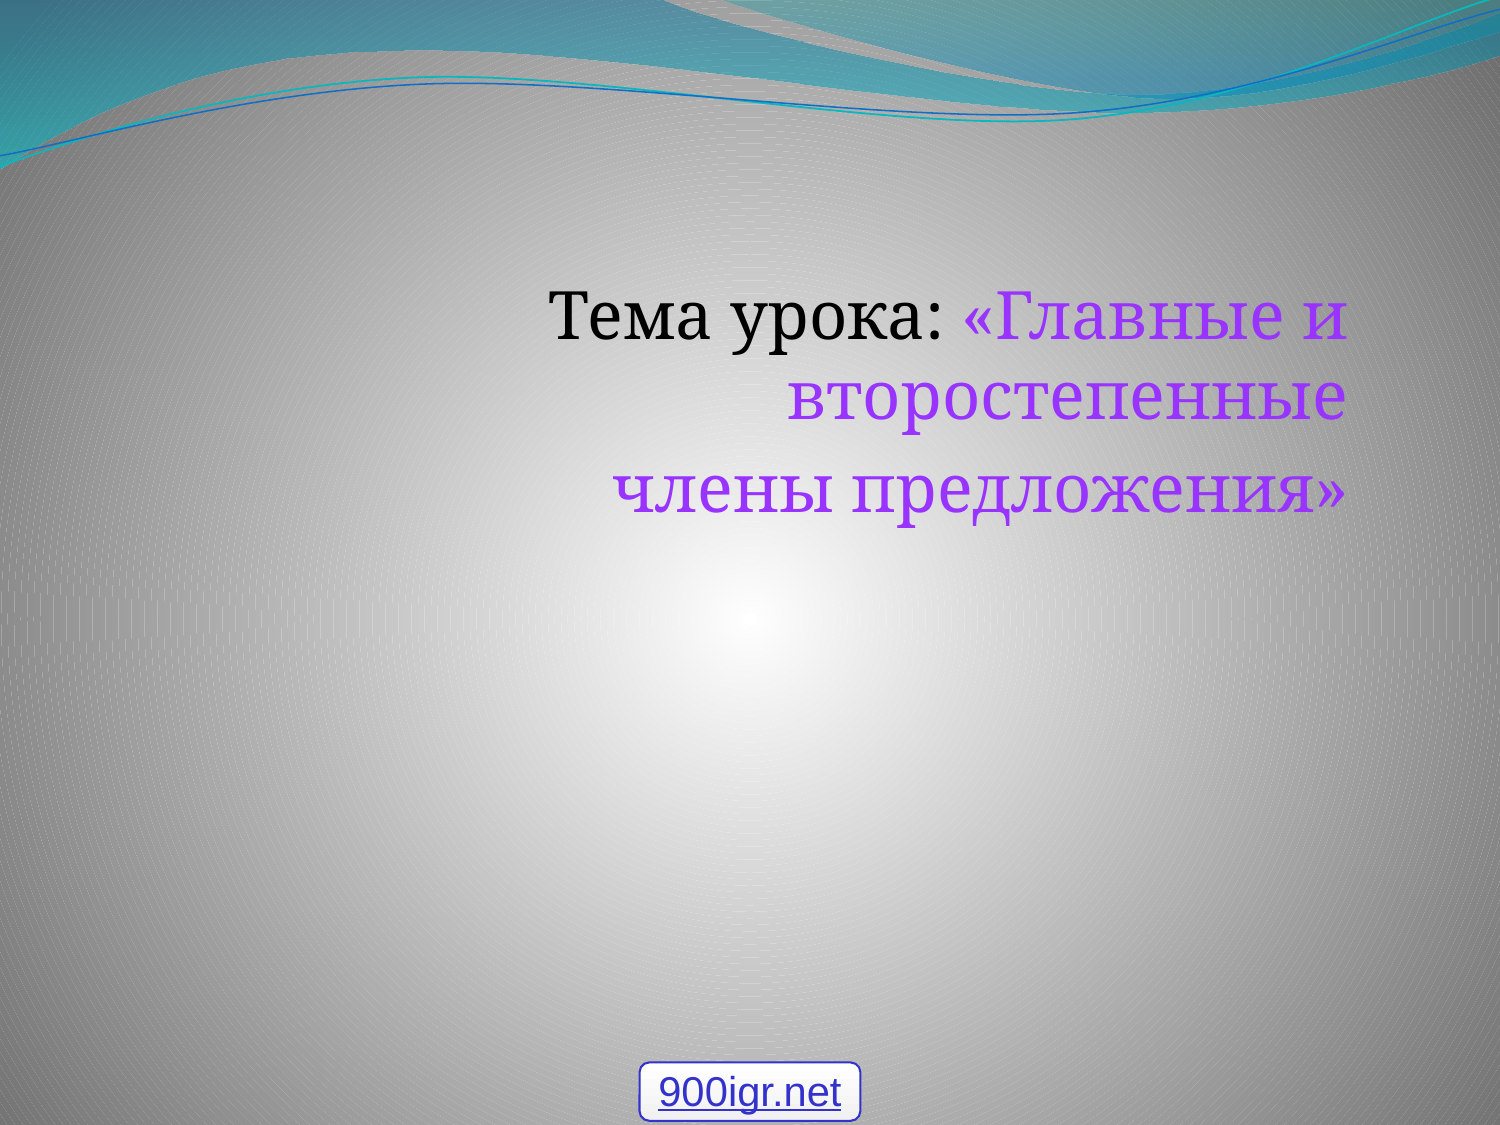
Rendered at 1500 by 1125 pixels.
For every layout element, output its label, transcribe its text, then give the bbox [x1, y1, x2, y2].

title [53, 113, 1424, 551]
subtitle Тема урока: «Главные и второстепенные члены предложения» [127, 263, 1361, 763]
text_box 900igr.net [637, 1060, 863, 1123]
